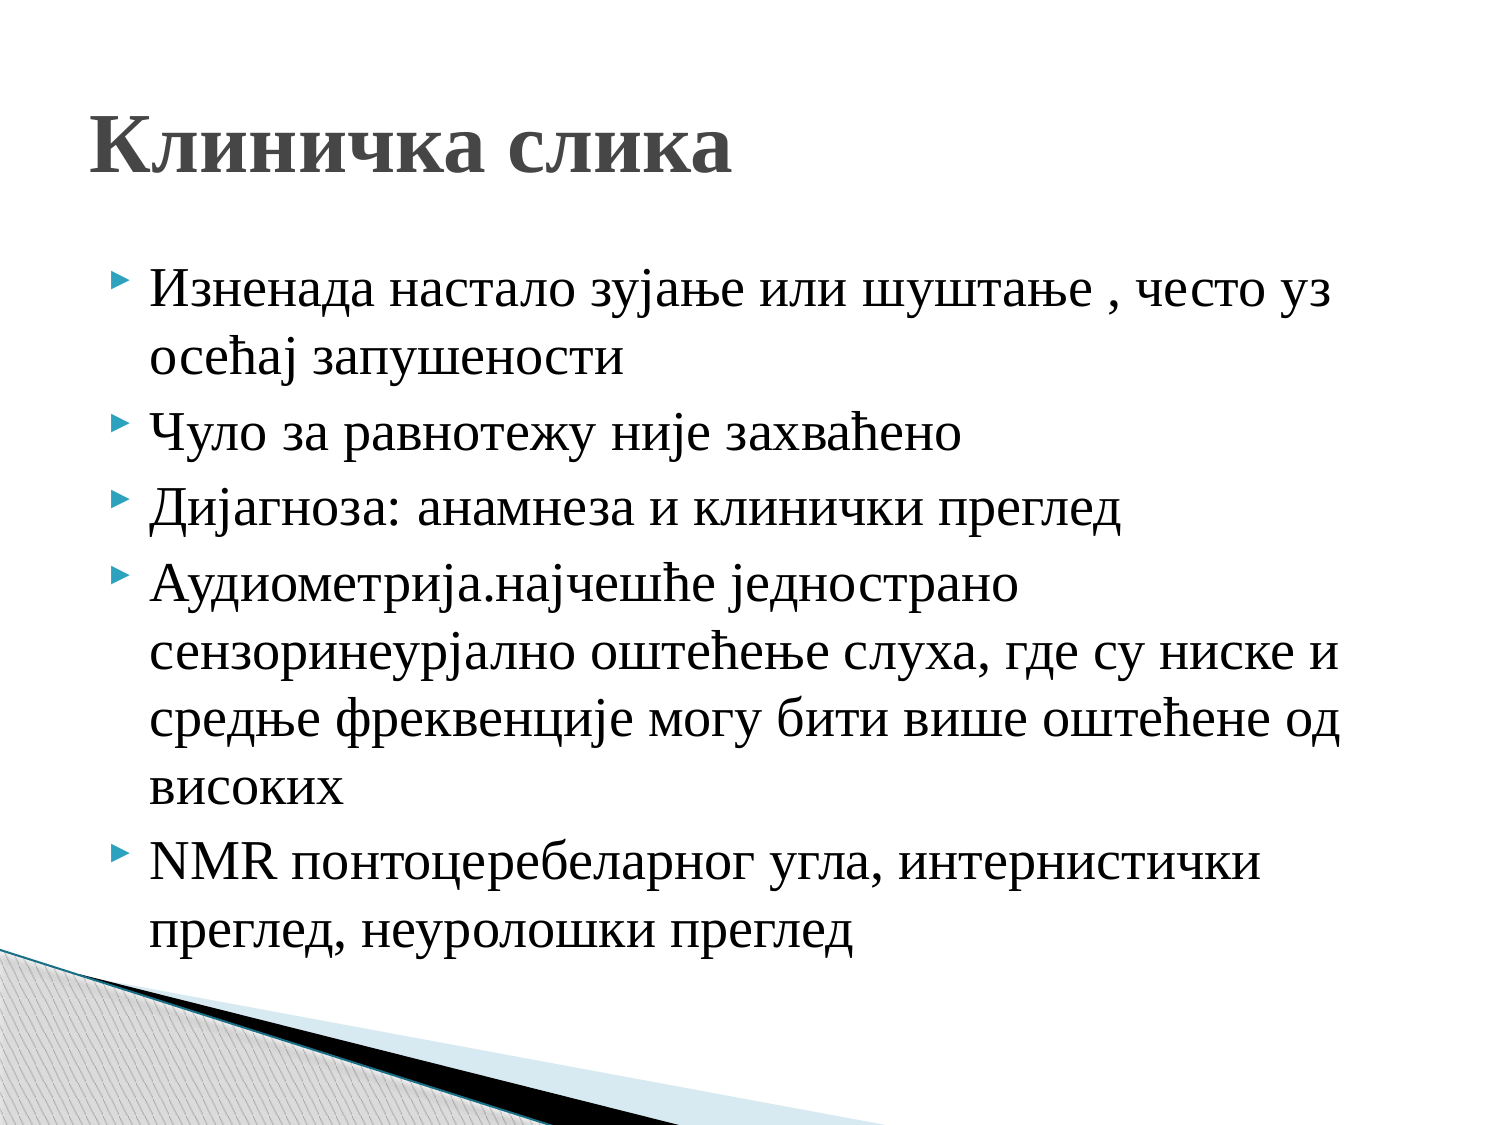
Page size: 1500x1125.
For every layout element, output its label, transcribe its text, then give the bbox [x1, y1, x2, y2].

title Клиничка слика [75, 45, 1425, 233]
list Изненада настало зујање или шуштање , често уз осећај запушености Чуло за равнотежу није захваћено Дијагноза: анамнеза и клинички преглед Аудиометрија.најчешће једнострано сензоринеурјално оштећење слуха, где су ниске и средње фреквенције могу бити више оштећене од високих NMR понтоцеребеларног угла, интернистички преглед, неуролошки преглед [74, 242, 1426, 986]
